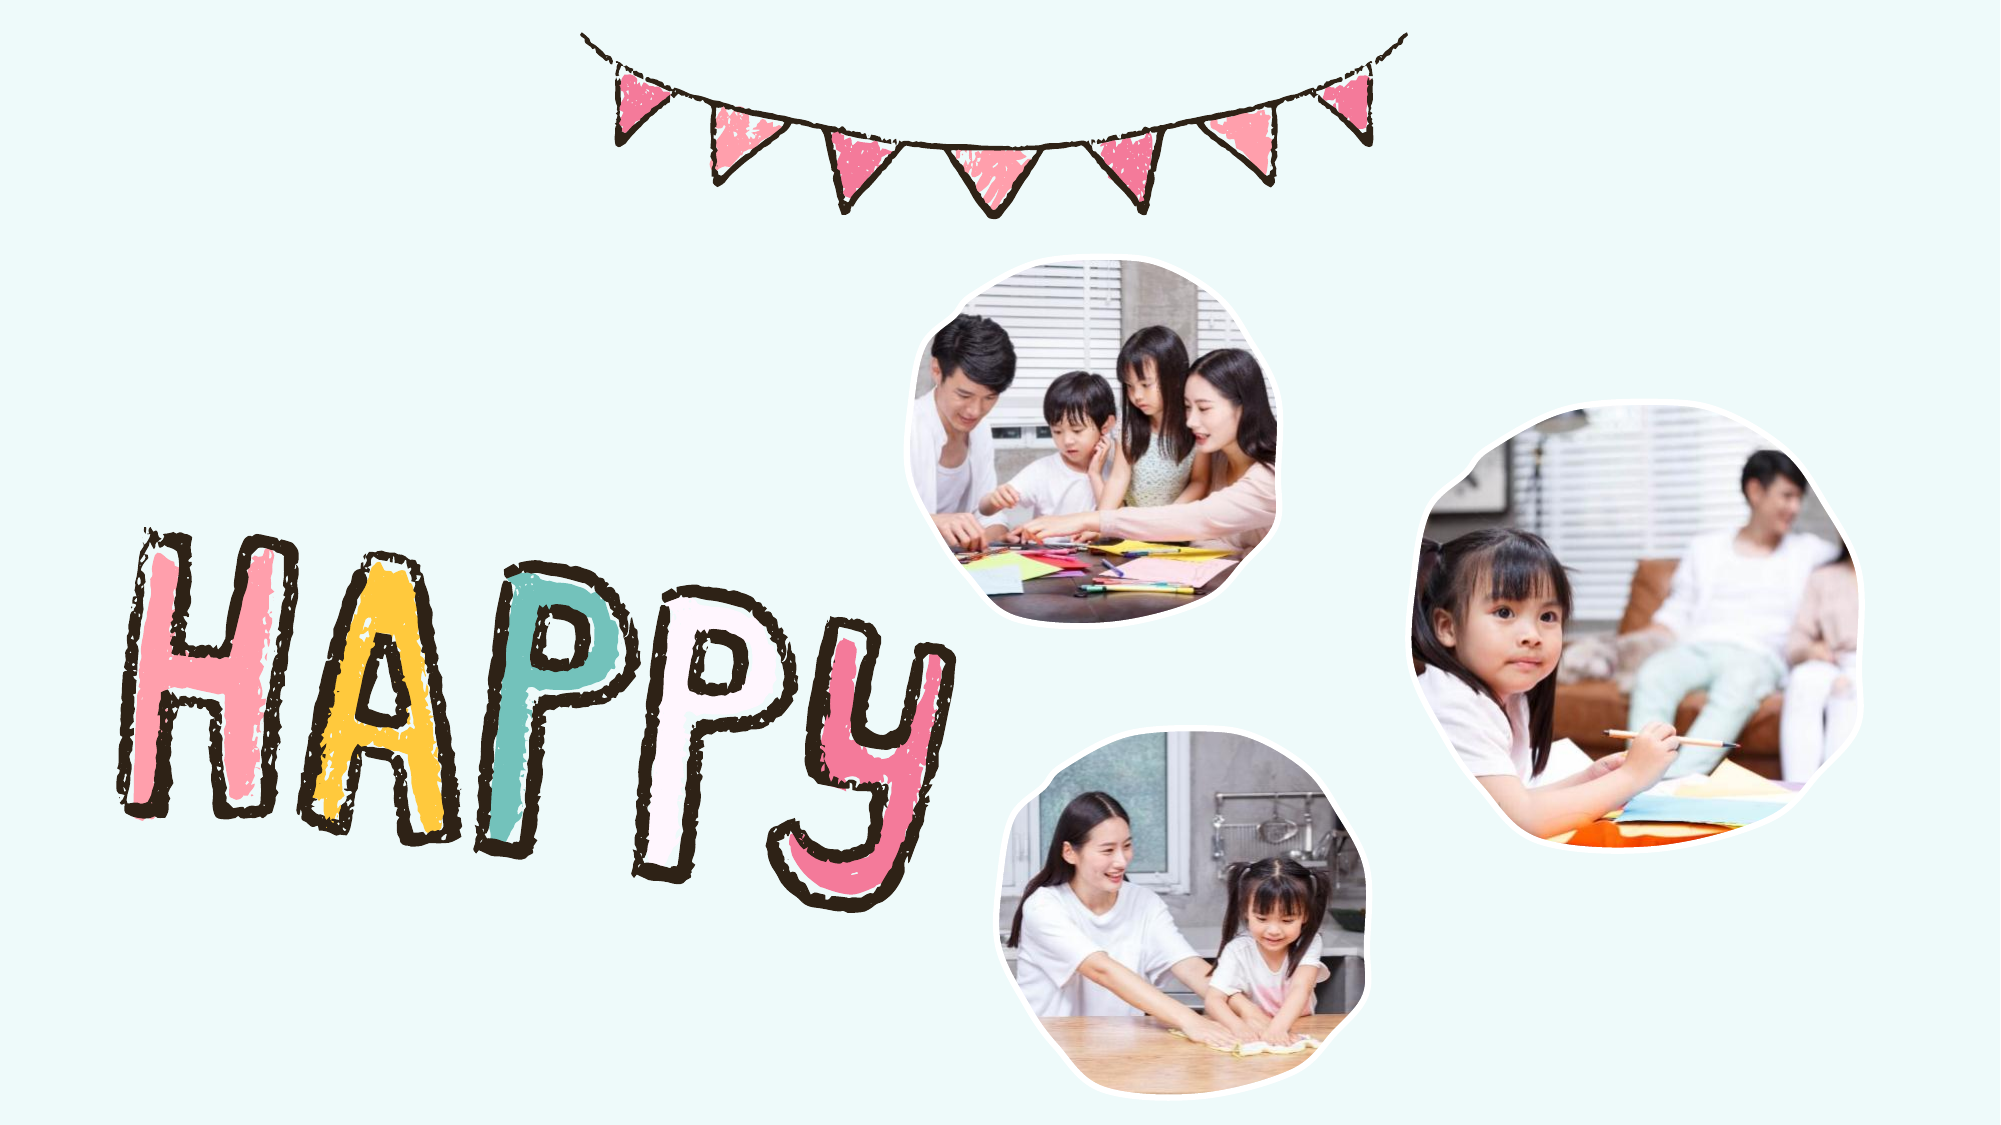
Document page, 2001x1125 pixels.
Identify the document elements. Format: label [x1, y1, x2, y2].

picture [115, 256, 1281, 913]
picture [579, 32, 1409, 220]
picture [996, 728, 1370, 1098]
picture [1408, 401, 1862, 851]
